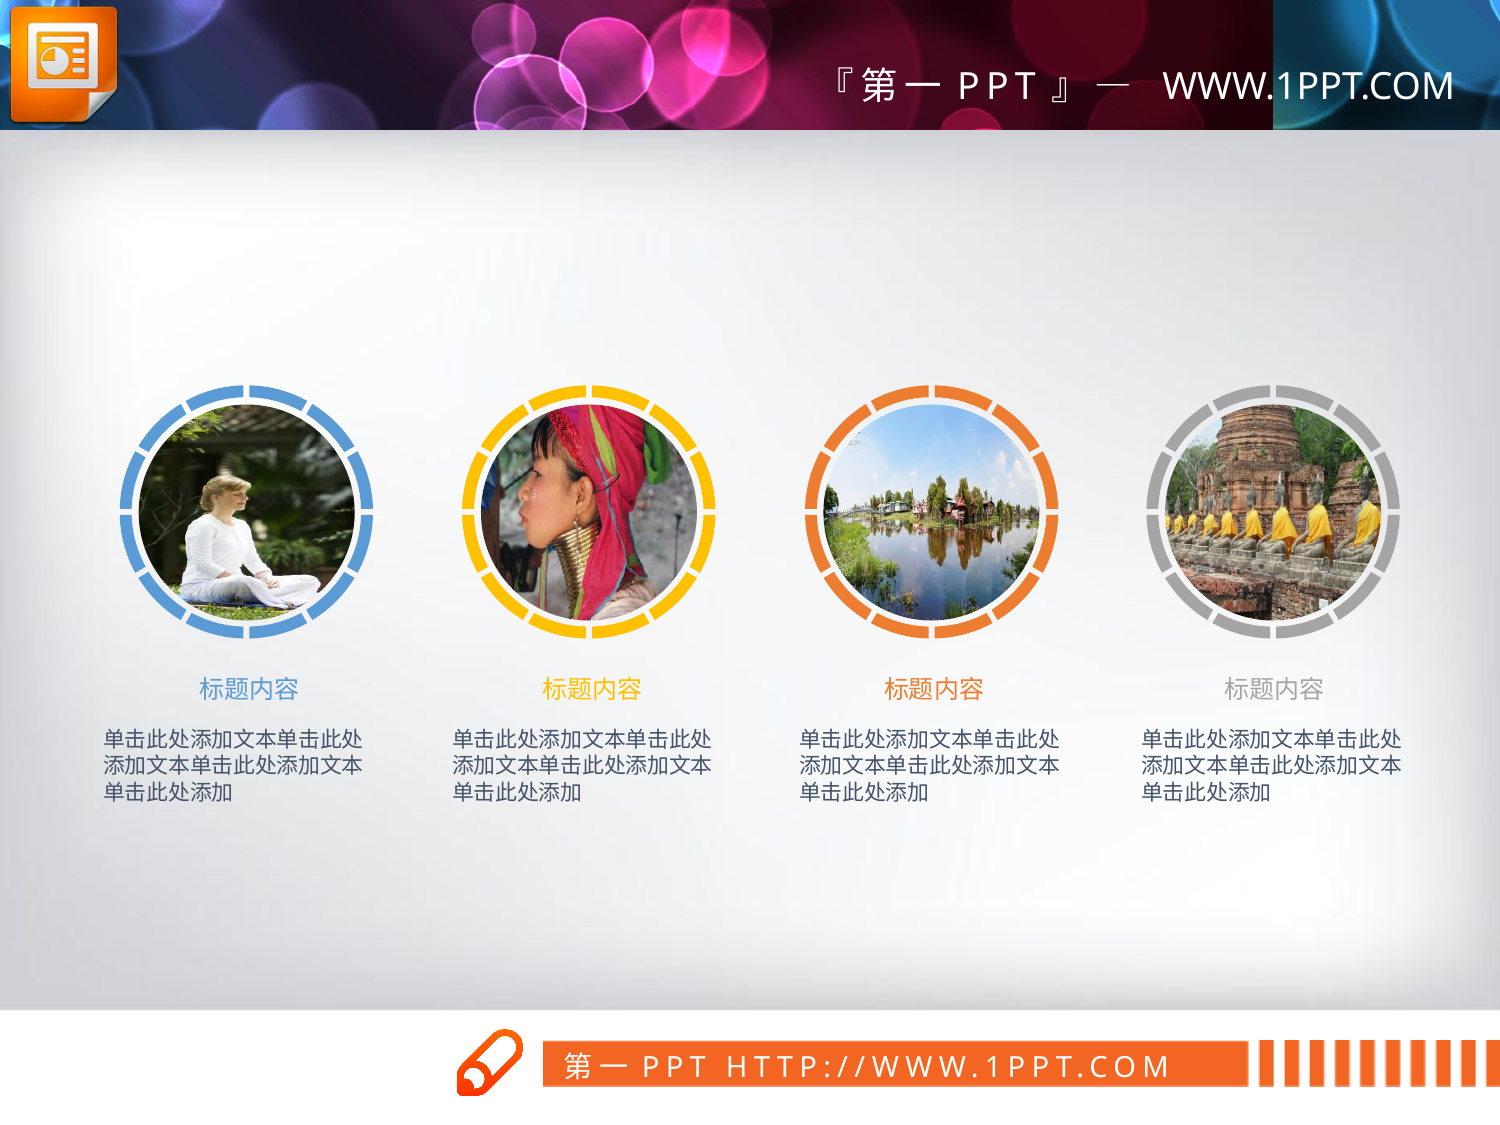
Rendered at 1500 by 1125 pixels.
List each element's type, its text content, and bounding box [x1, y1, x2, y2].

text_box 标题内容 [1209, 650, 1340, 711]
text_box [461, 385, 716, 639]
text_box 标题内容 [869, 650, 1000, 711]
text_box 标题内容 [527, 650, 658, 711]
text_box 标题内容 [184, 650, 315, 711]
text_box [1146, 385, 1400, 639]
text_box 单击此处添加文本单击此处添加文本单击此处添加文本单击此处添加 [1126, 718, 1424, 812]
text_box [119, 385, 374, 639]
text_box 单击此处添加文本单击此处添加文本单击此处添加文本单击此处添加 [784, 718, 1085, 812]
picture [543, 1040, 1500, 1087]
picture [0, 0, 1500, 1012]
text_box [804, 385, 1059, 639]
text_box 单击此处添加文本单击此处添加文本单击此处添加文本单击此处添加 [88, 718, 385, 812]
text_box 单击此处添加文本单击此处添加文本单击此处添加文本单击此处添加 [437, 718, 741, 812]
